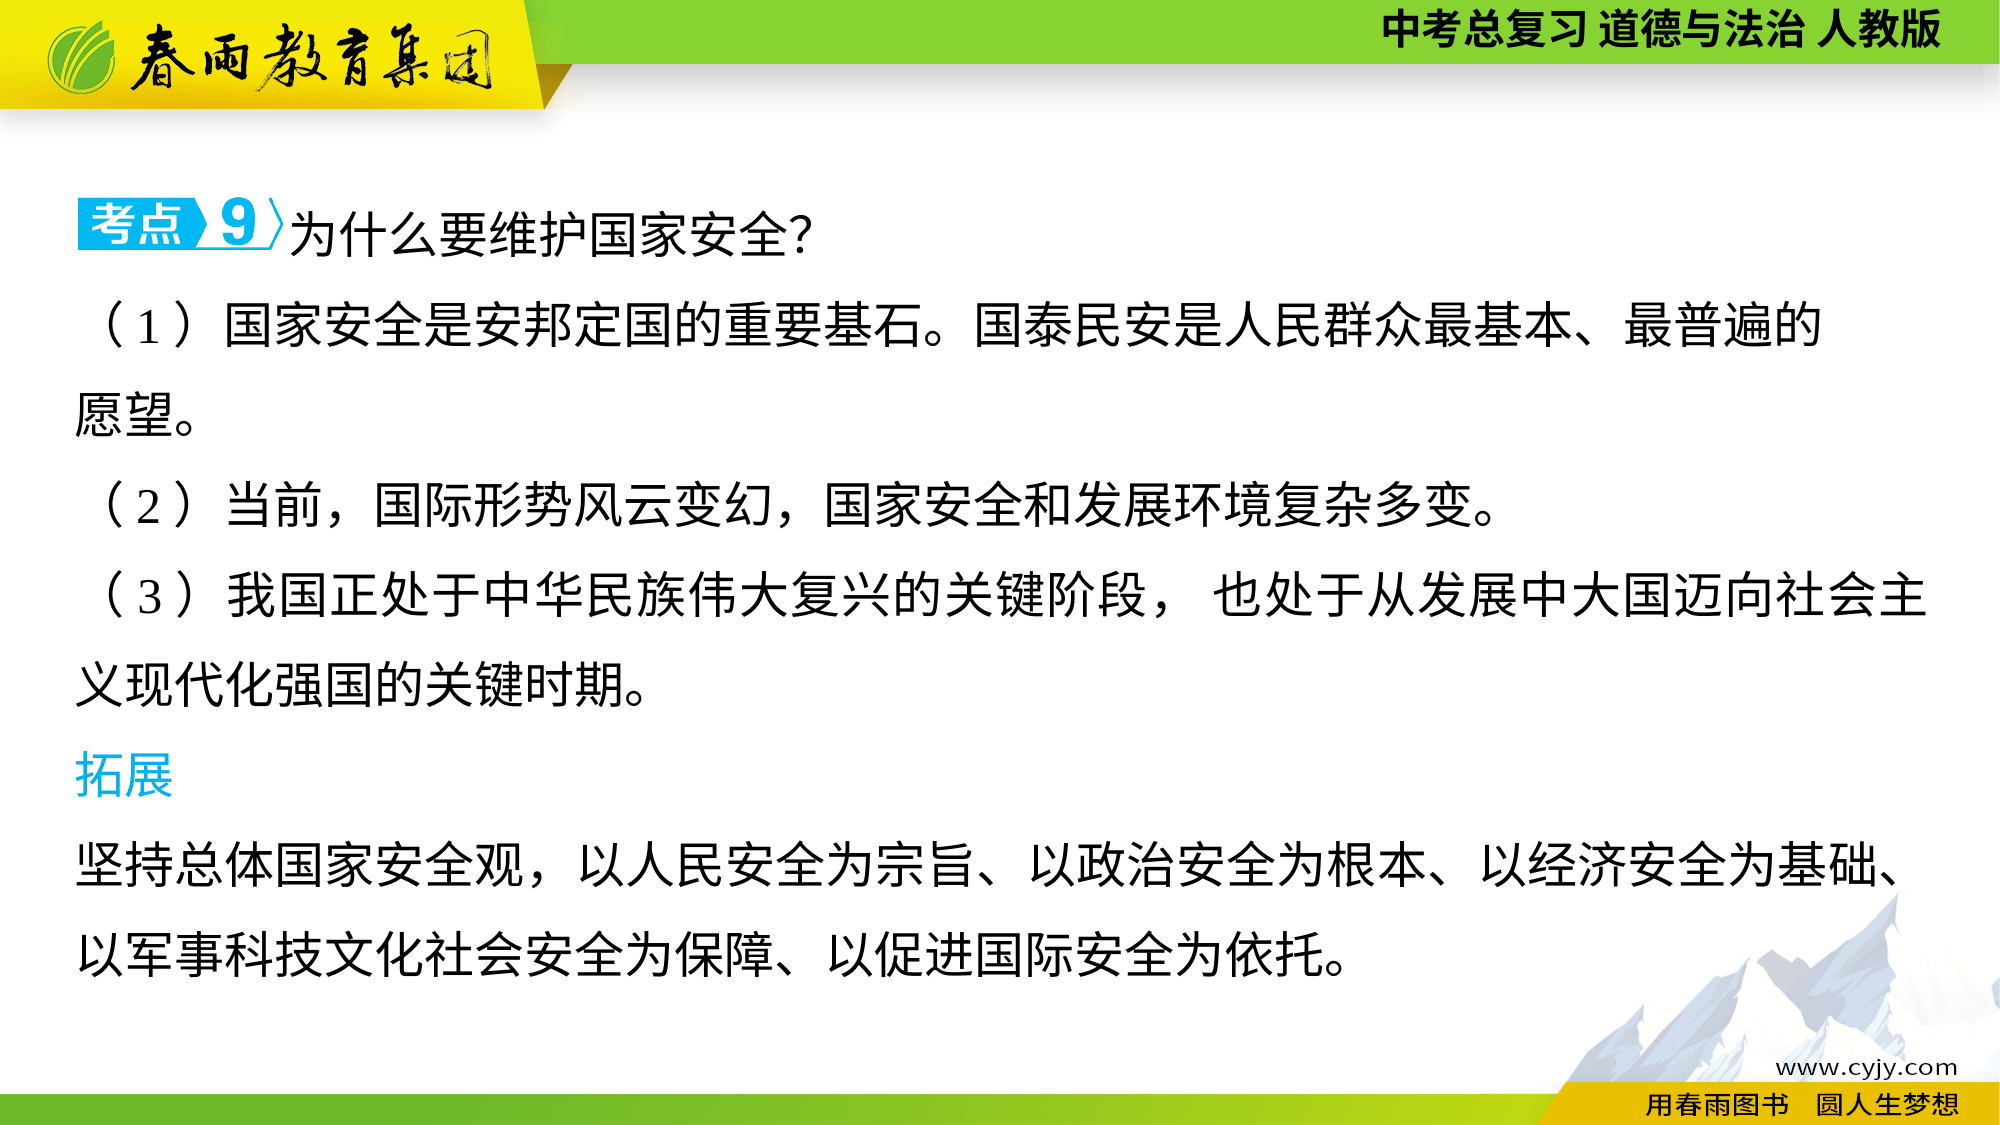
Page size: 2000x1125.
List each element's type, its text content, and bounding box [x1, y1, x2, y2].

list 为什么要维护国家安全？ （1）国家安全是安邦定国的重要基石。国泰民安是人民群众最基本、最普遍的 愿望。 （2）当前，国际形势风云变幻，国家安全和发展环境复杂多变。 （3）我国正处于中华民族伟大复兴的关键阶段， 也处于从发展中大国迈向社会主义现代化强国的关键时期。 拓展 坚持总体国家安全观，以人民安全为宗旨、以政治安全为根本、以经济安全为基础、以军事科技文化社会安全为保障、以促进国际安全为依托。 [59, 166, 1944, 1000]
picture [0, 0, 2000, 1125]
